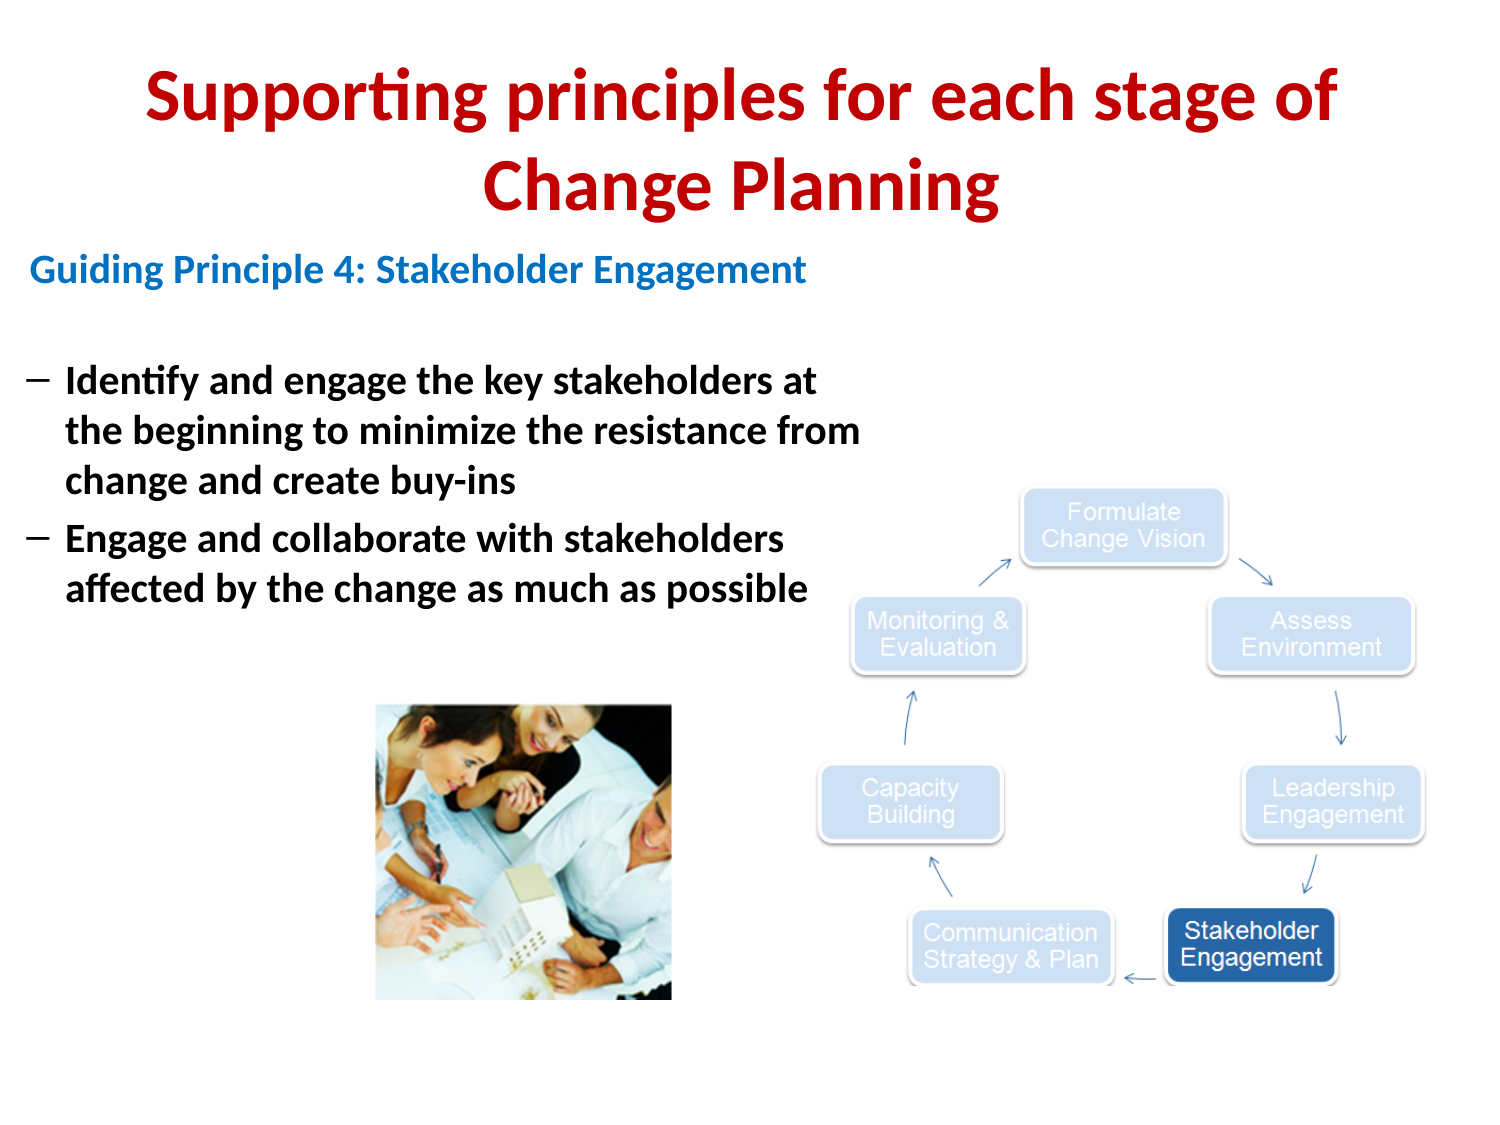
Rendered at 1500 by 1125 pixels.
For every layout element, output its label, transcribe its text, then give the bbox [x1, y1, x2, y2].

text_box Identify and engage the key stakeholders at the beginning to minimize the resistance from change and create buy-ins Engage and collaborate with stakeholders affected by the change as much as possible [11, 345, 897, 1062]
text_box Guiding Principle 4: Stakeholder Engagement [14, 234, 823, 299]
picture [808, 480, 1427, 986]
title Supporting principles for each stage of Change Planning [75, 45, 1425, 233]
picture [374, 702, 673, 1000]
